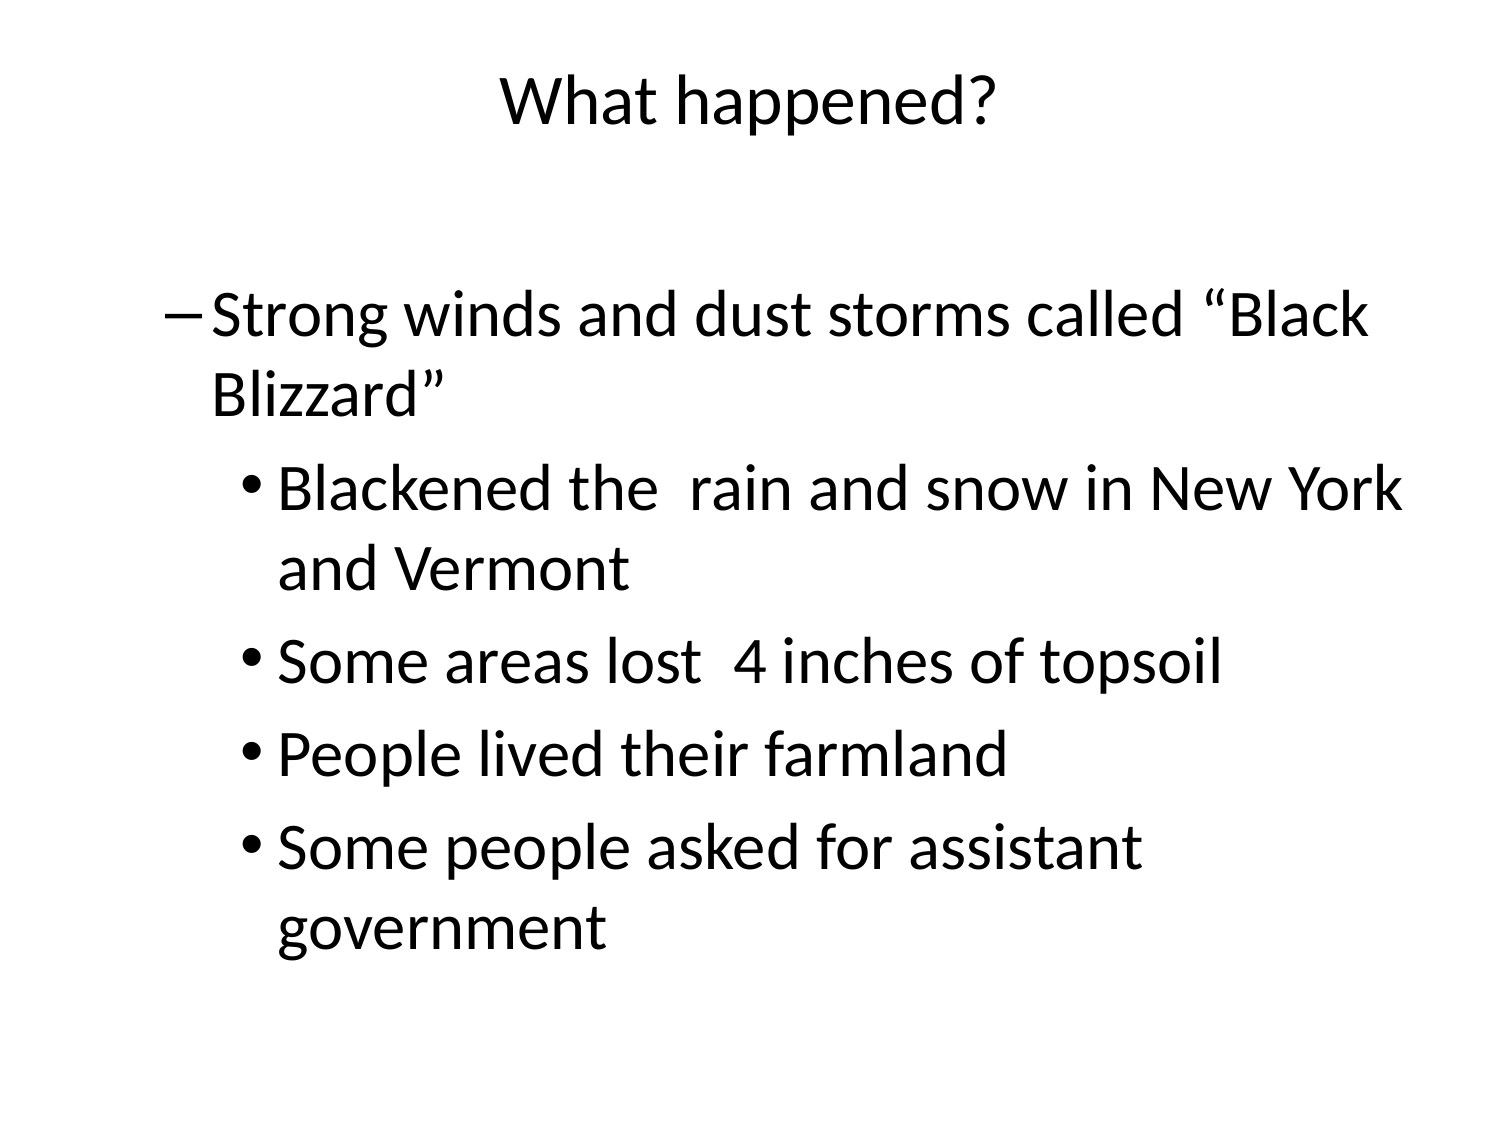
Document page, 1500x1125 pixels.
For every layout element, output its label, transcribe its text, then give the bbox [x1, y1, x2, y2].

title What happened? [75, 45, 1425, 233]
list Strong winds and dust storms called “Black Blizzard” Blackened the rain and snow in New York and Vermont Some areas lost 4 inches of topsoil People lived their farmland Some people asked for assistant government [75, 262, 1425, 1005]
